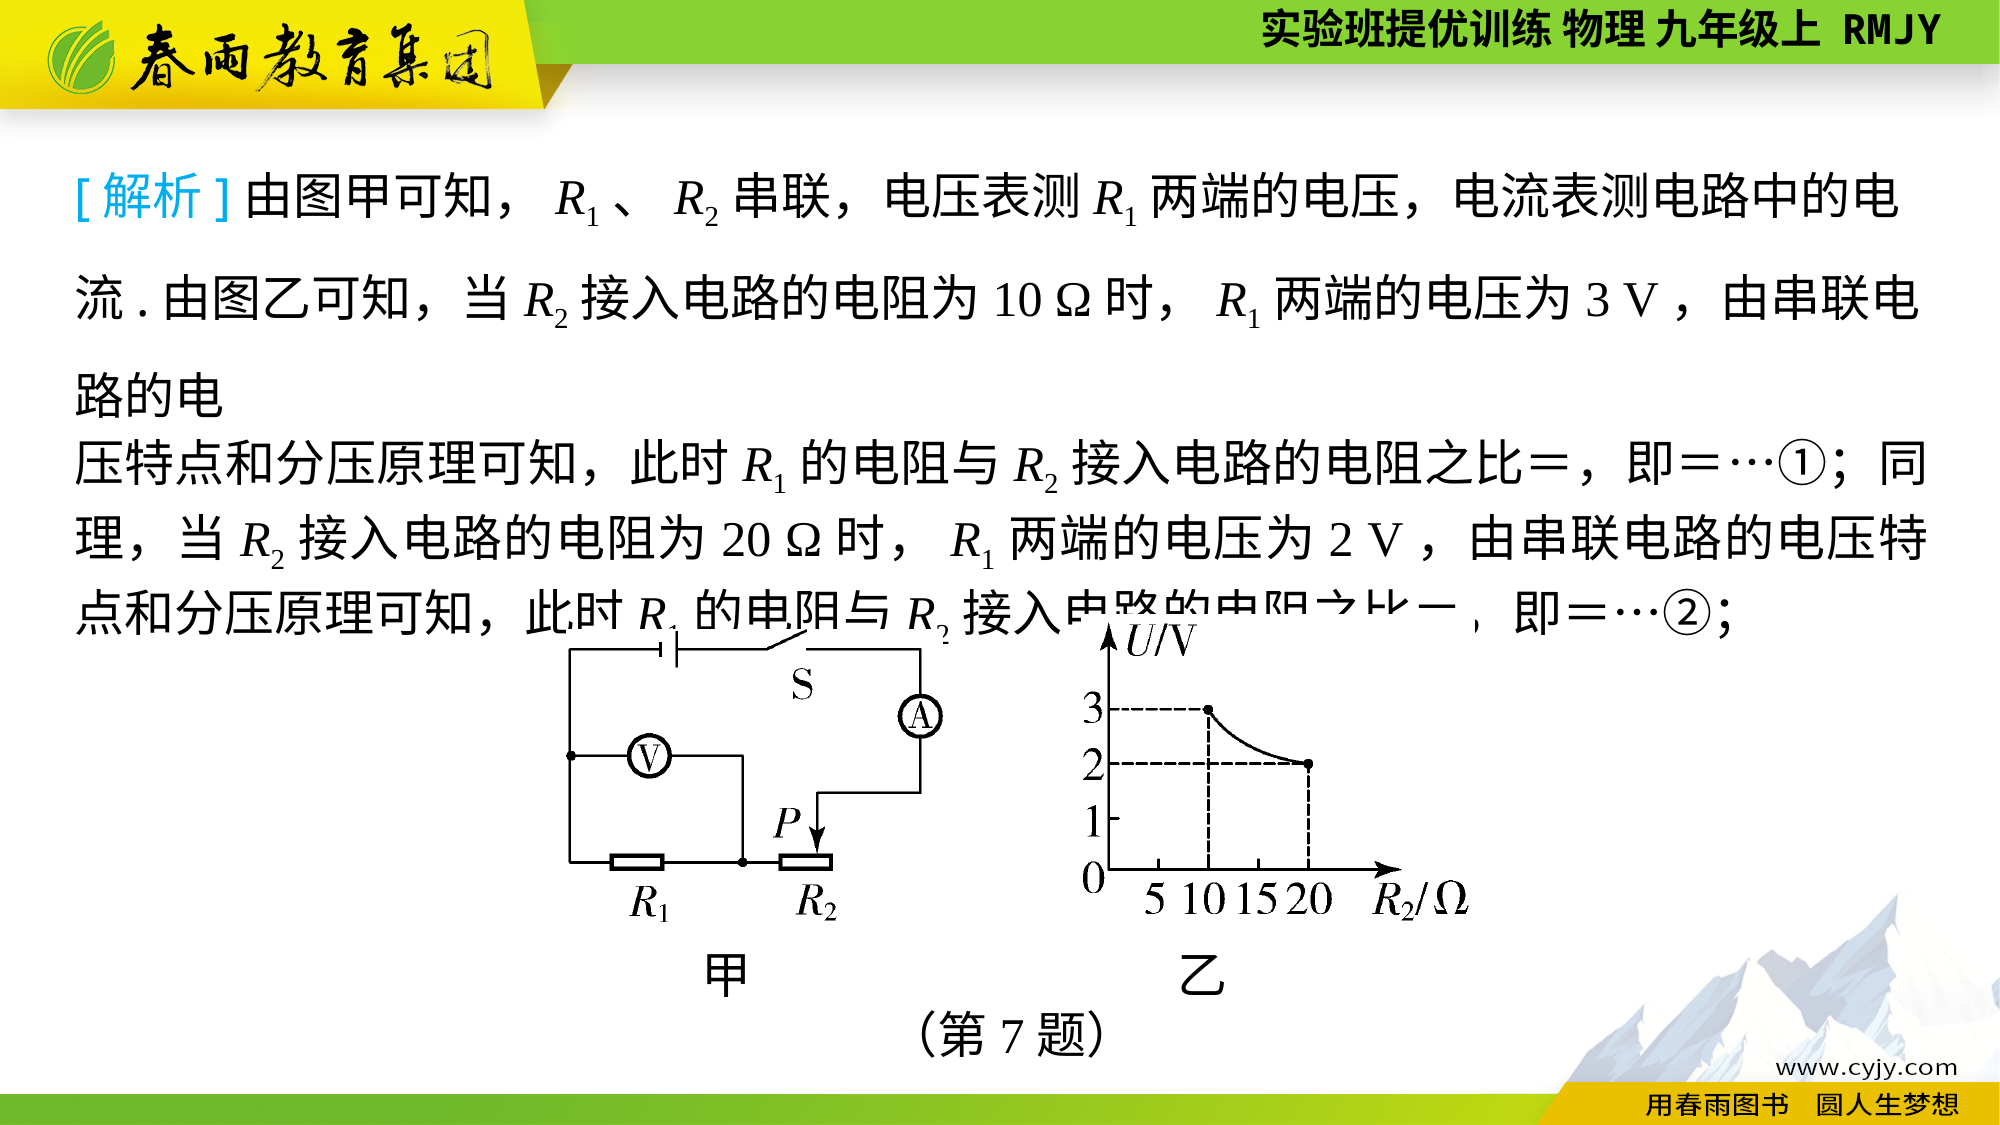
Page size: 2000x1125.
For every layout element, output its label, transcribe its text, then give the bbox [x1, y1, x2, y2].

picture [0, 0, 2000, 1125]
text_box 甲 乙 （第7题） [687, 935, 1337, 1071]
